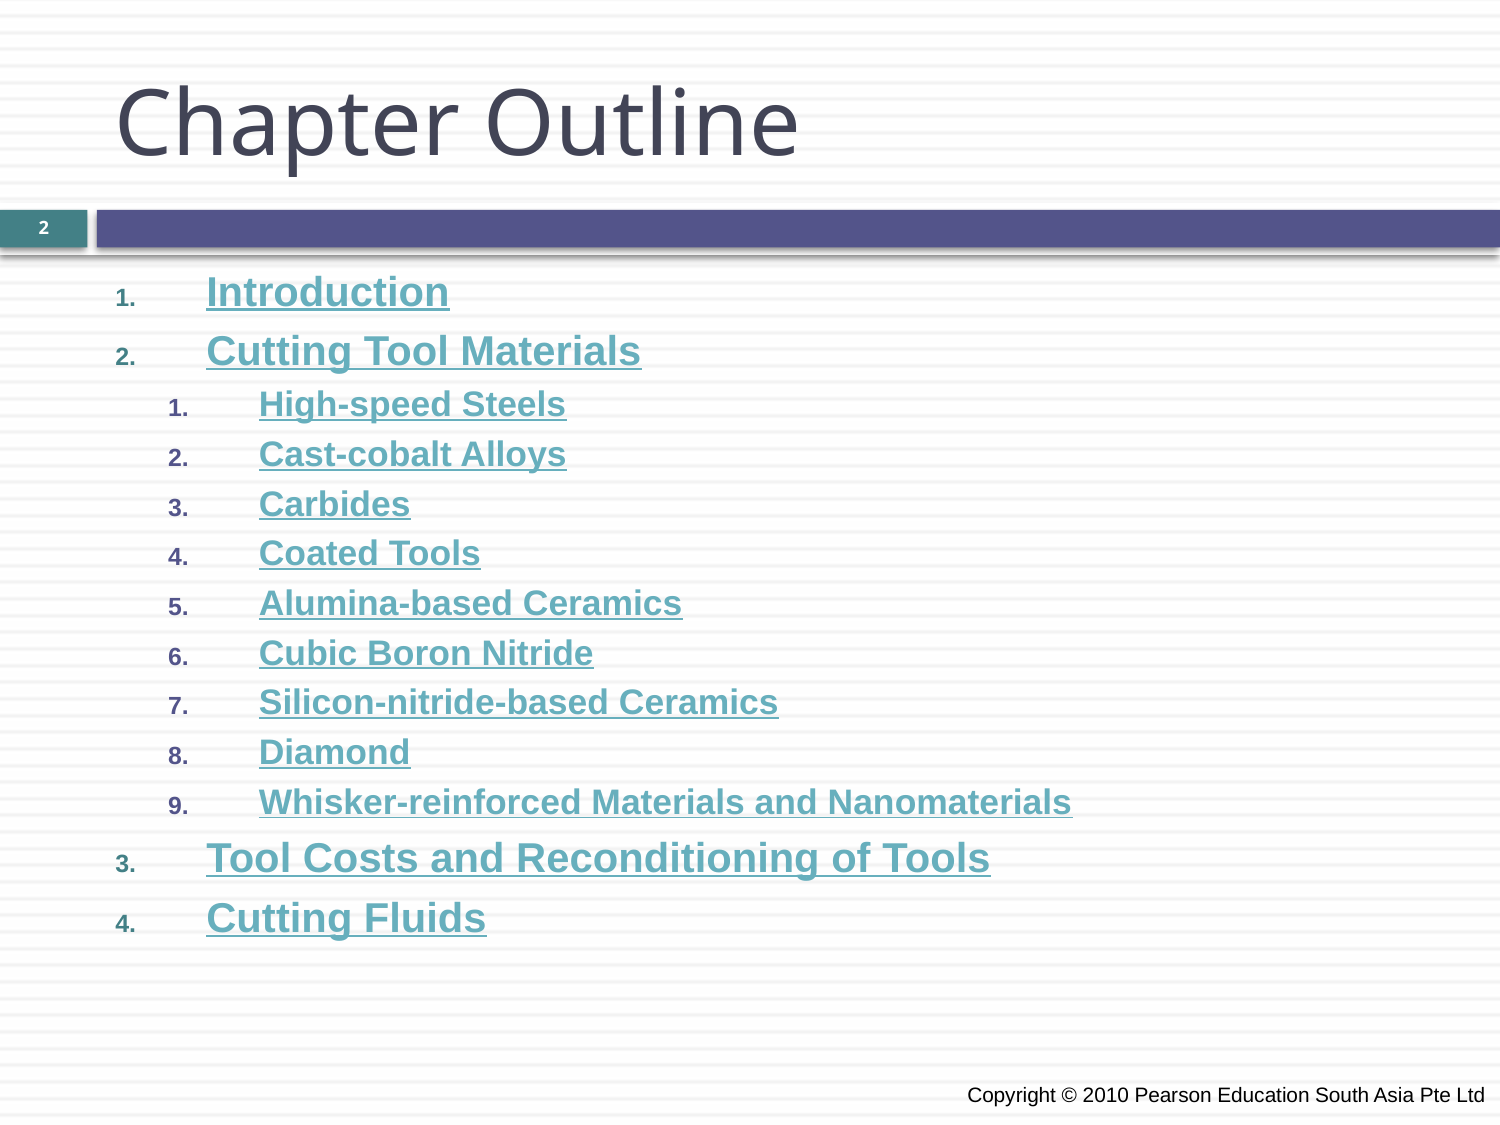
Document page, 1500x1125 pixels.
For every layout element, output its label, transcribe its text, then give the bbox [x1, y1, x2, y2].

slide_number 2 [0, 208, 88, 249]
list Introduction Cutting Tool Materials High-speed Steels Cast-cobalt Alloys Carbides Coated Tools Alumina-based Ceramics Cubic Boron Nitride Silicon-nitride-based Ceramics Diamond Whisker-reinforced Materials and Nanomaterials Tool Costs and Reconditioning of Tools Cutting Fluids [100, 262, 1438, 1050]
text_box Copyright © 2010 Pearson Education South Asia Pte Ltd [0, 1074, 1500, 1113]
title Chapter Outline [99, 37, 1438, 200]
